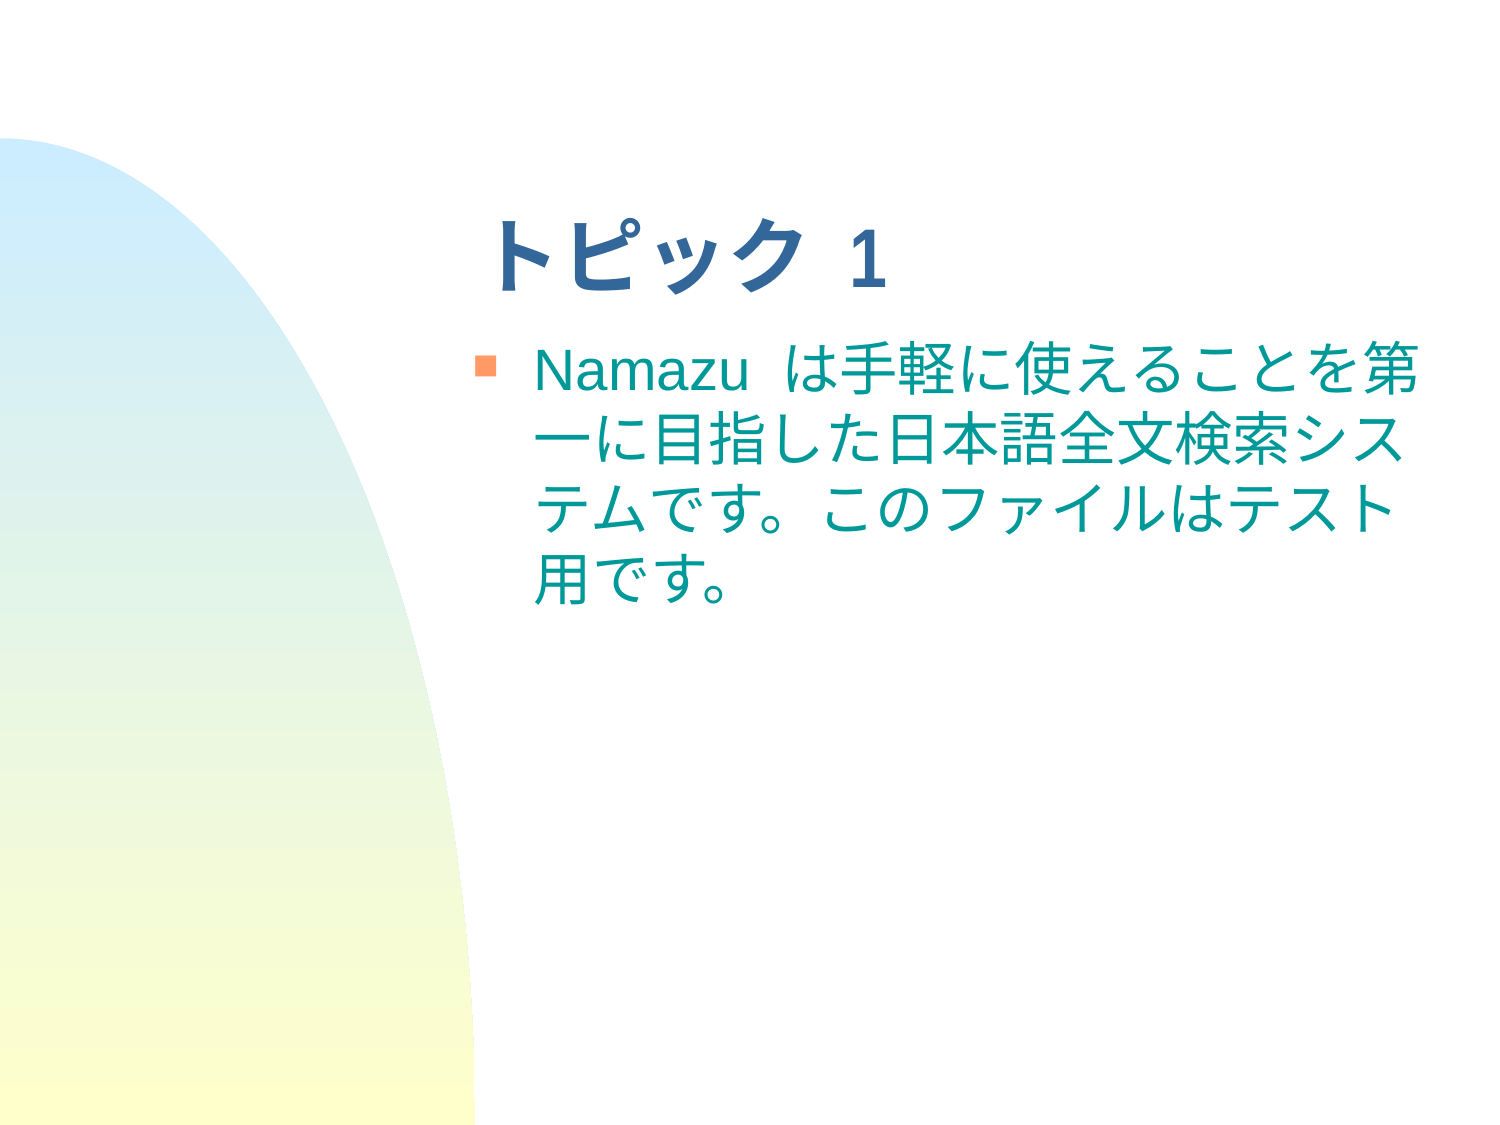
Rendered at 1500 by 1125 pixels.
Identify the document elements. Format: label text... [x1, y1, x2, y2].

list Namazu は手軽に使えることを第一に目指した日本語全文検索システムです。このファイルはテスト用です。 [462, 324, 1463, 1001]
title トピック 1 [462, 168, 1463, 324]
